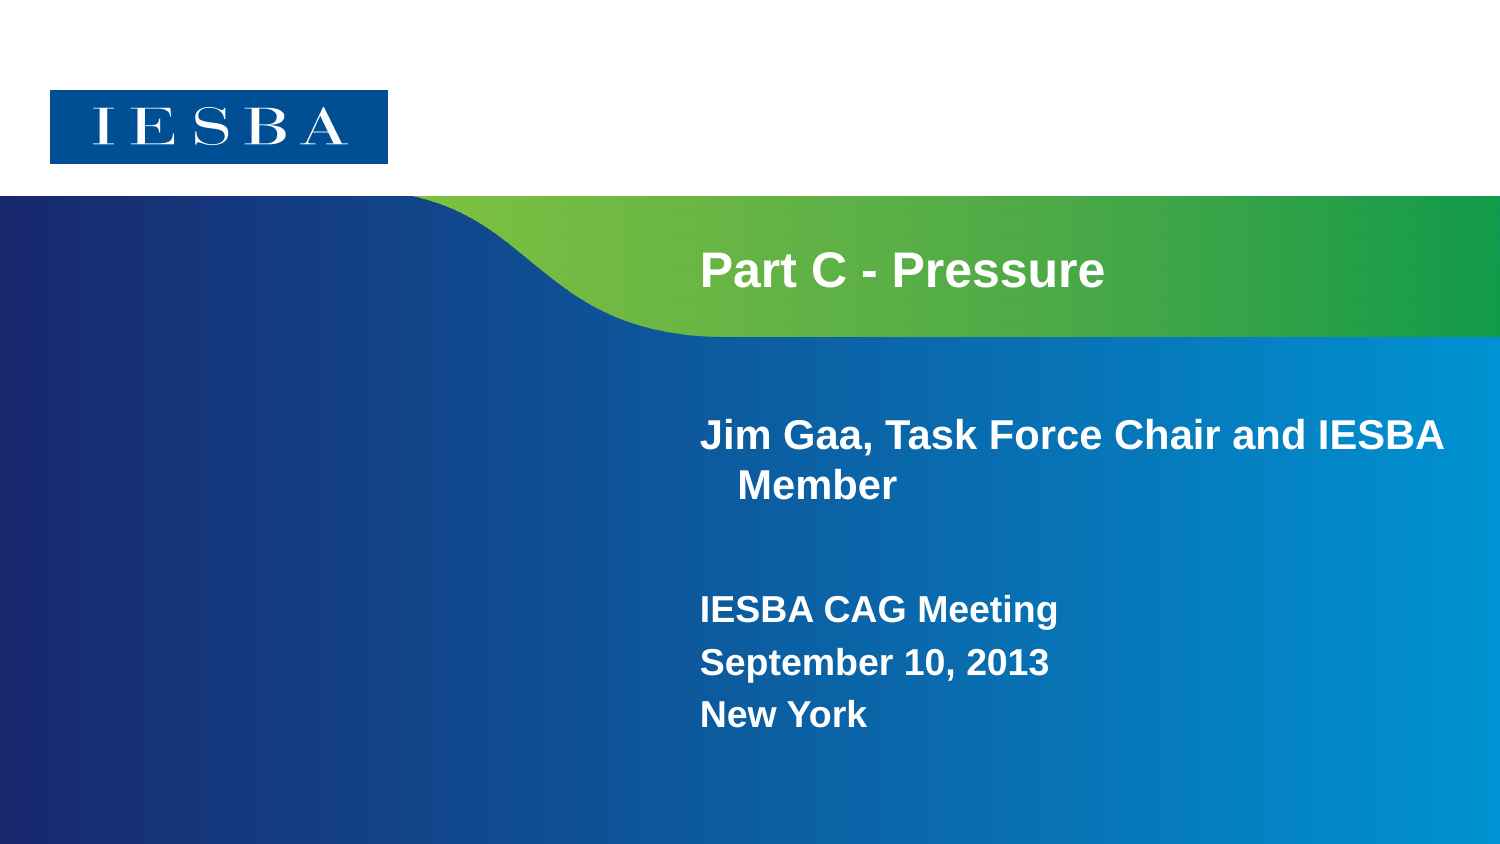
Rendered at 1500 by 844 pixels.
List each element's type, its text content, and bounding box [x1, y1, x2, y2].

title Part C - Pressure [699, 206, 1463, 329]
subtitle Jim Gaa, Task Force Chair and IESBA Member IESBA CAG Meeting September 10, 2013 New York [699, 407, 1450, 760]
picture [50, 90, 388, 164]
picture [412, 196, 1500, 337]
